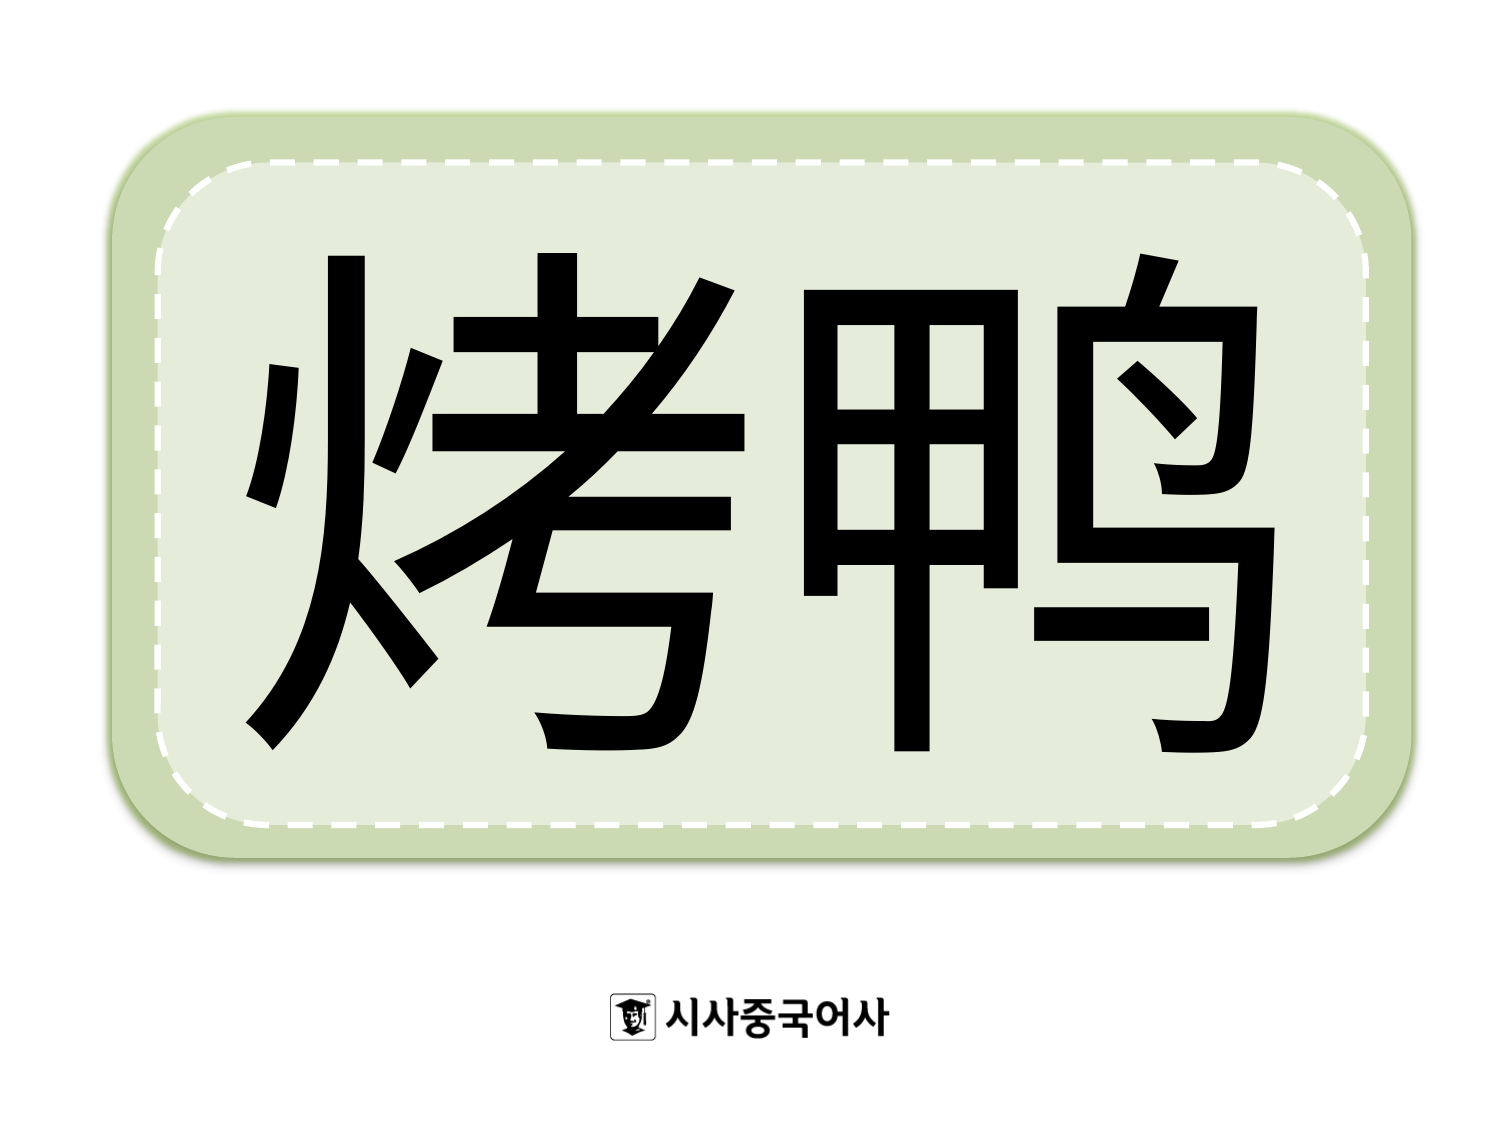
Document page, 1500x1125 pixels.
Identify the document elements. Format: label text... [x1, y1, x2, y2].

text_box 烤鸭 [162, 160, 1371, 824]
picture [602, 987, 898, 1047]
